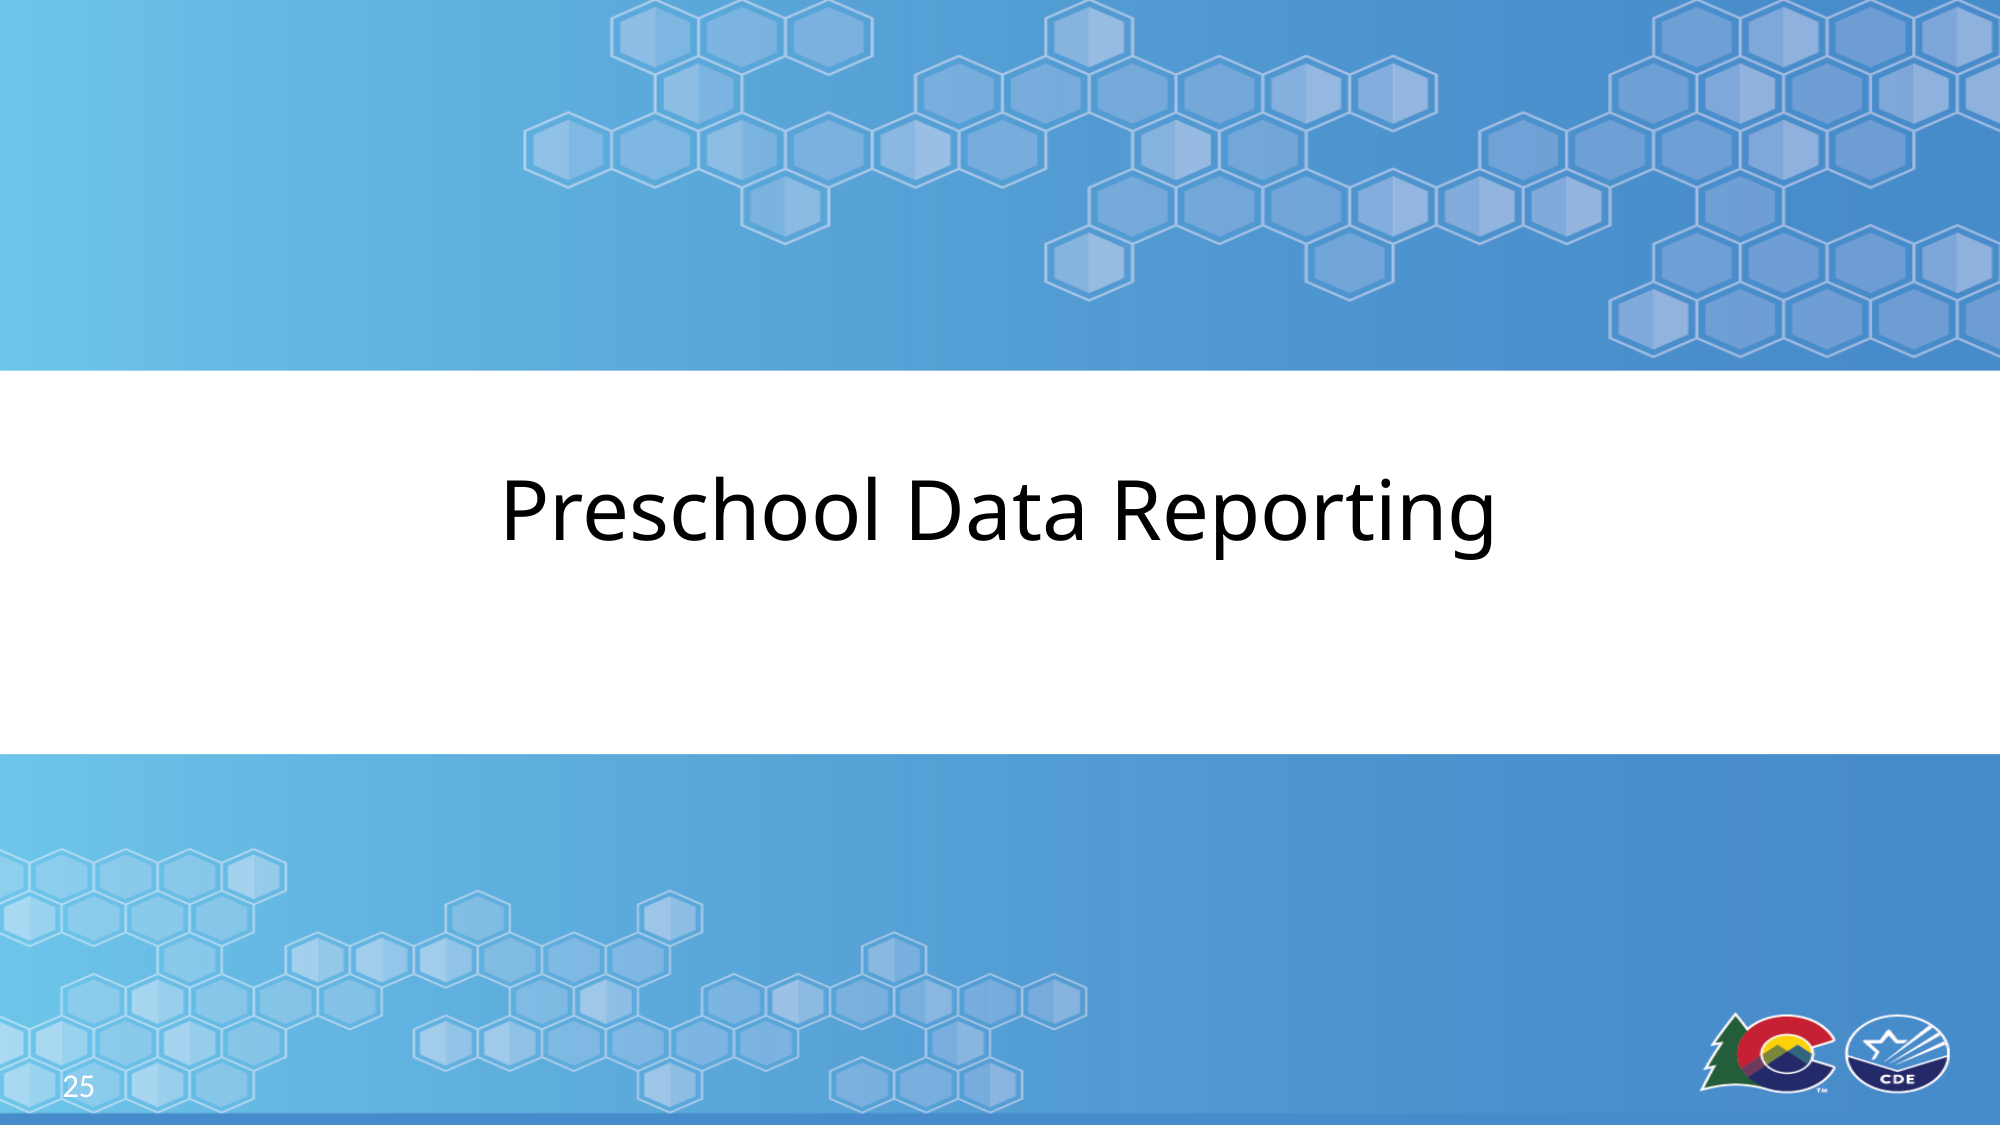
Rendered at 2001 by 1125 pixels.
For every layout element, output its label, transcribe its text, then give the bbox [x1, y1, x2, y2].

picture [0, 0, 2000, 370]
picture [0, 755, 2000, 1125]
title Preschool Data Reporting [0, 370, 2000, 755]
slide_number 25 [47, 1054, 498, 1115]
